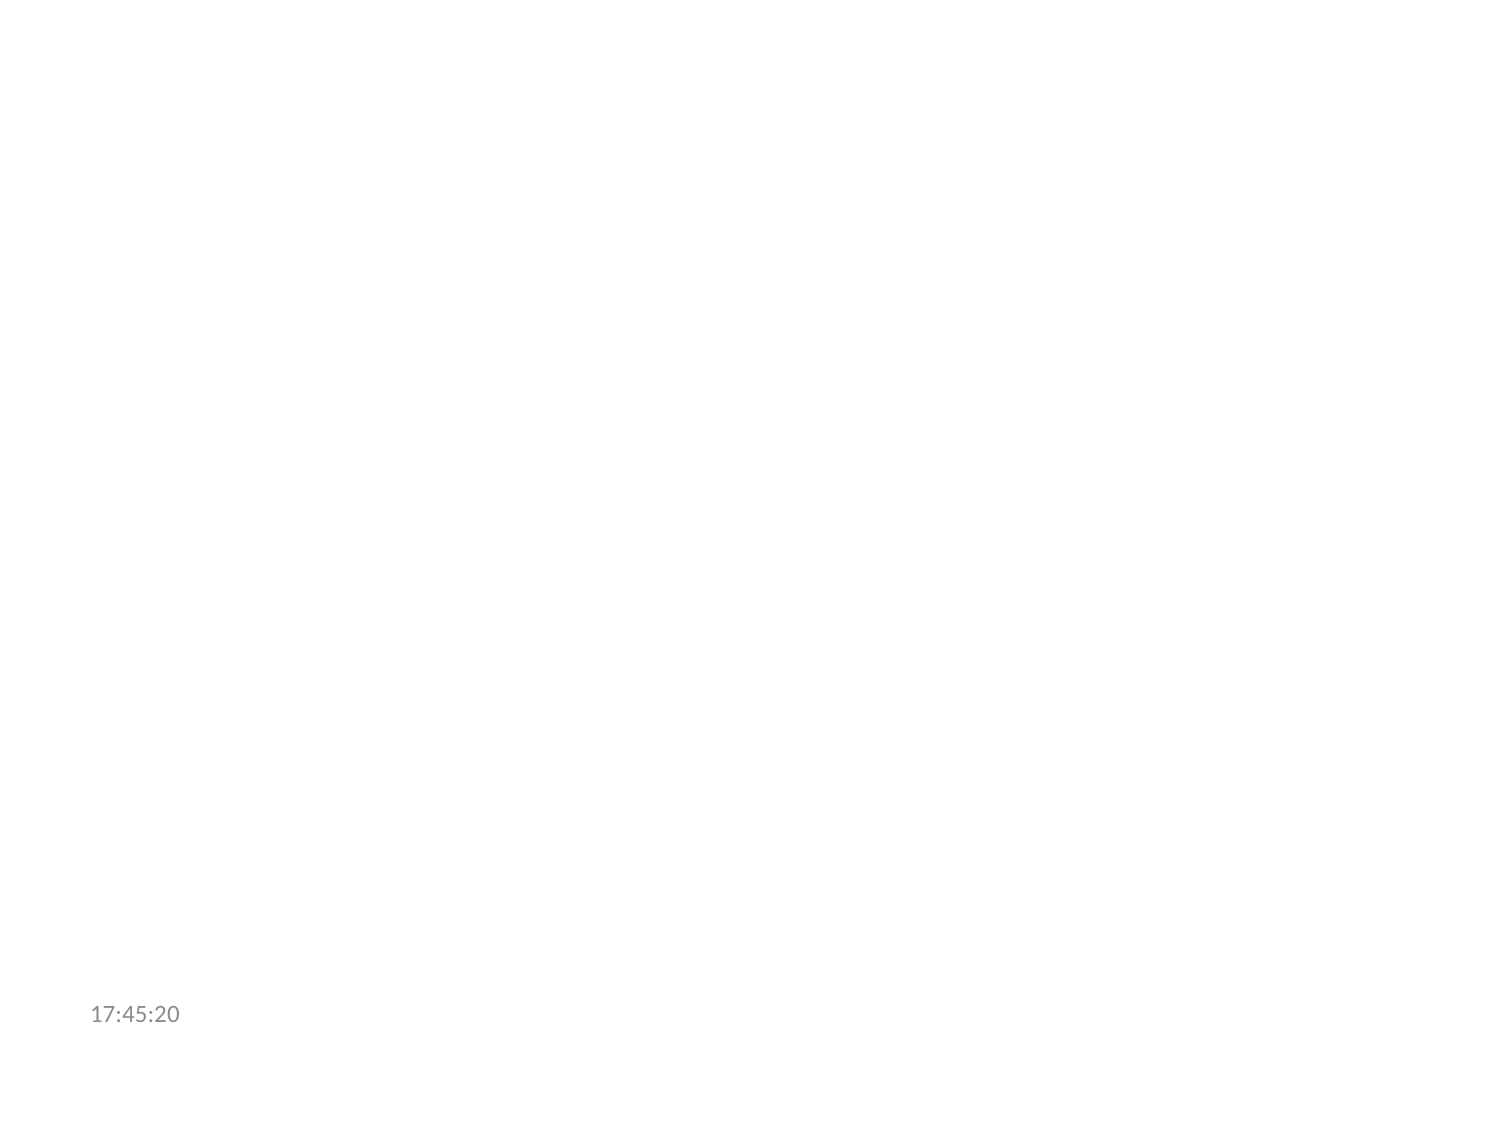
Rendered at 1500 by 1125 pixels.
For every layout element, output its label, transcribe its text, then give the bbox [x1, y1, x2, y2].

text_box 15:35:09 [75, 982, 425, 1043]
